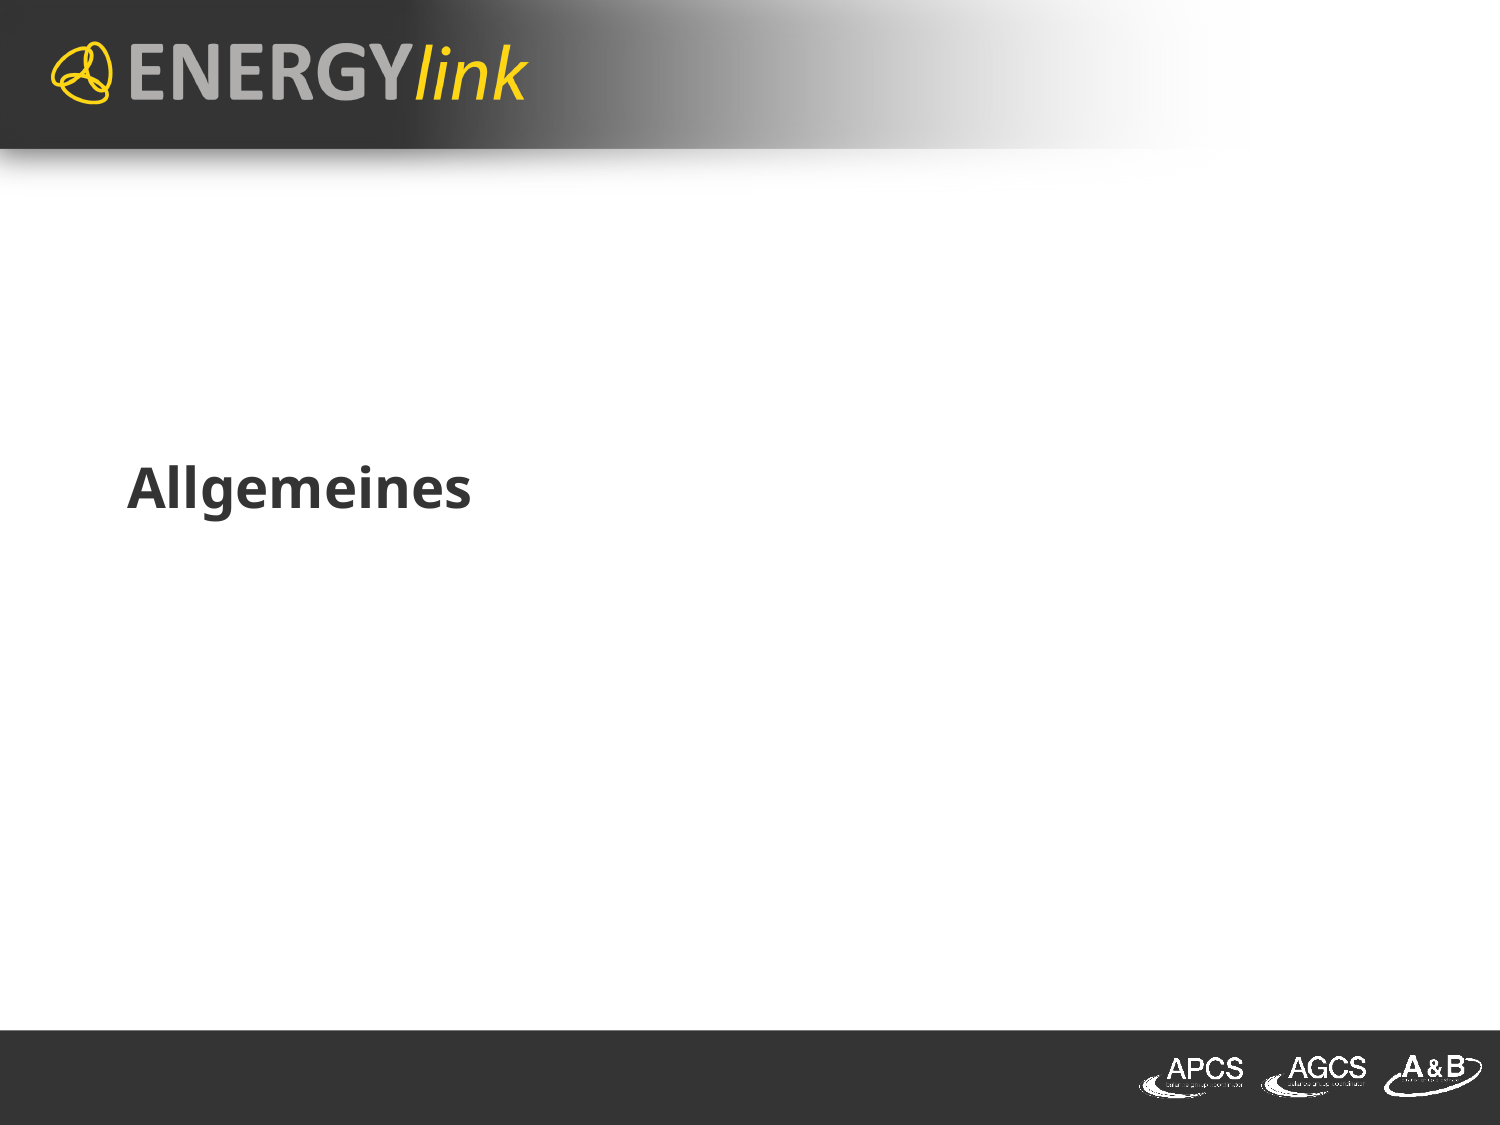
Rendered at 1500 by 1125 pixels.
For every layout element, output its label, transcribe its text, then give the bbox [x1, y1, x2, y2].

picture [0, 0, 1329, 231]
picture [1384, 1055, 1482, 1097]
title Allgemeines [112, 444, 1388, 668]
picture [1261, 1056, 1366, 1098]
picture [1139, 1057, 1243, 1099]
